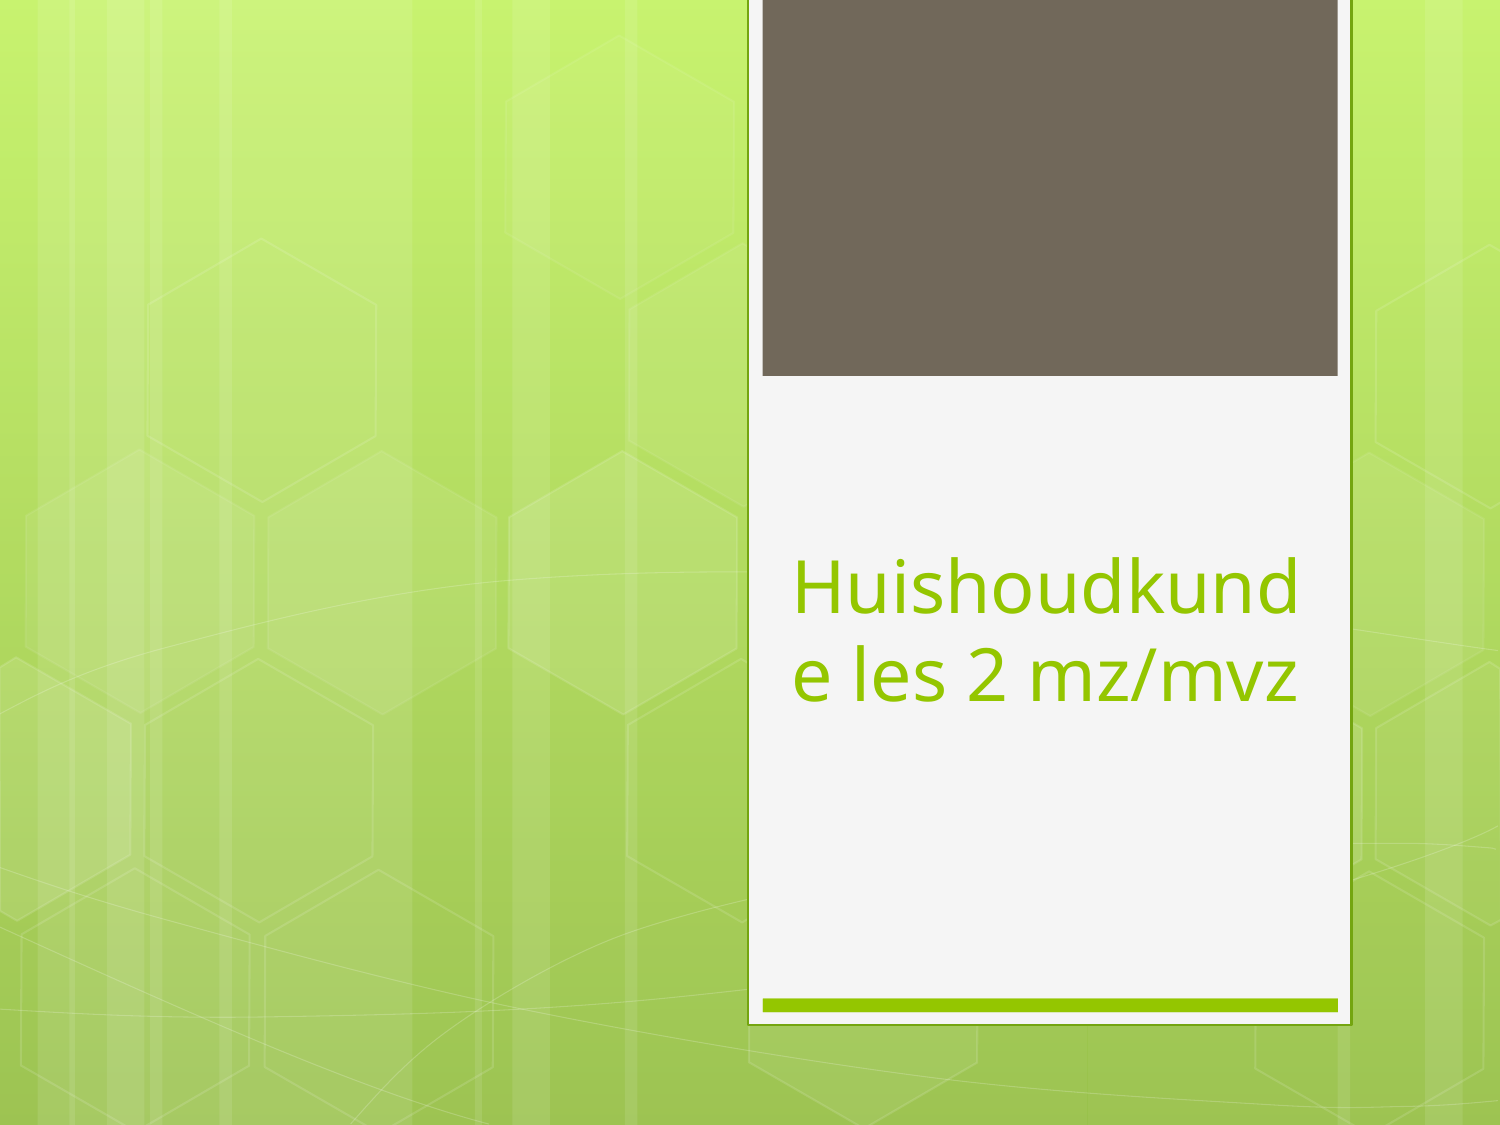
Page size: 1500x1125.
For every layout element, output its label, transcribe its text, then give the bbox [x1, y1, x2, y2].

title Huishoudkunde les 2 mz/mvz [776, 444, 1320, 724]
